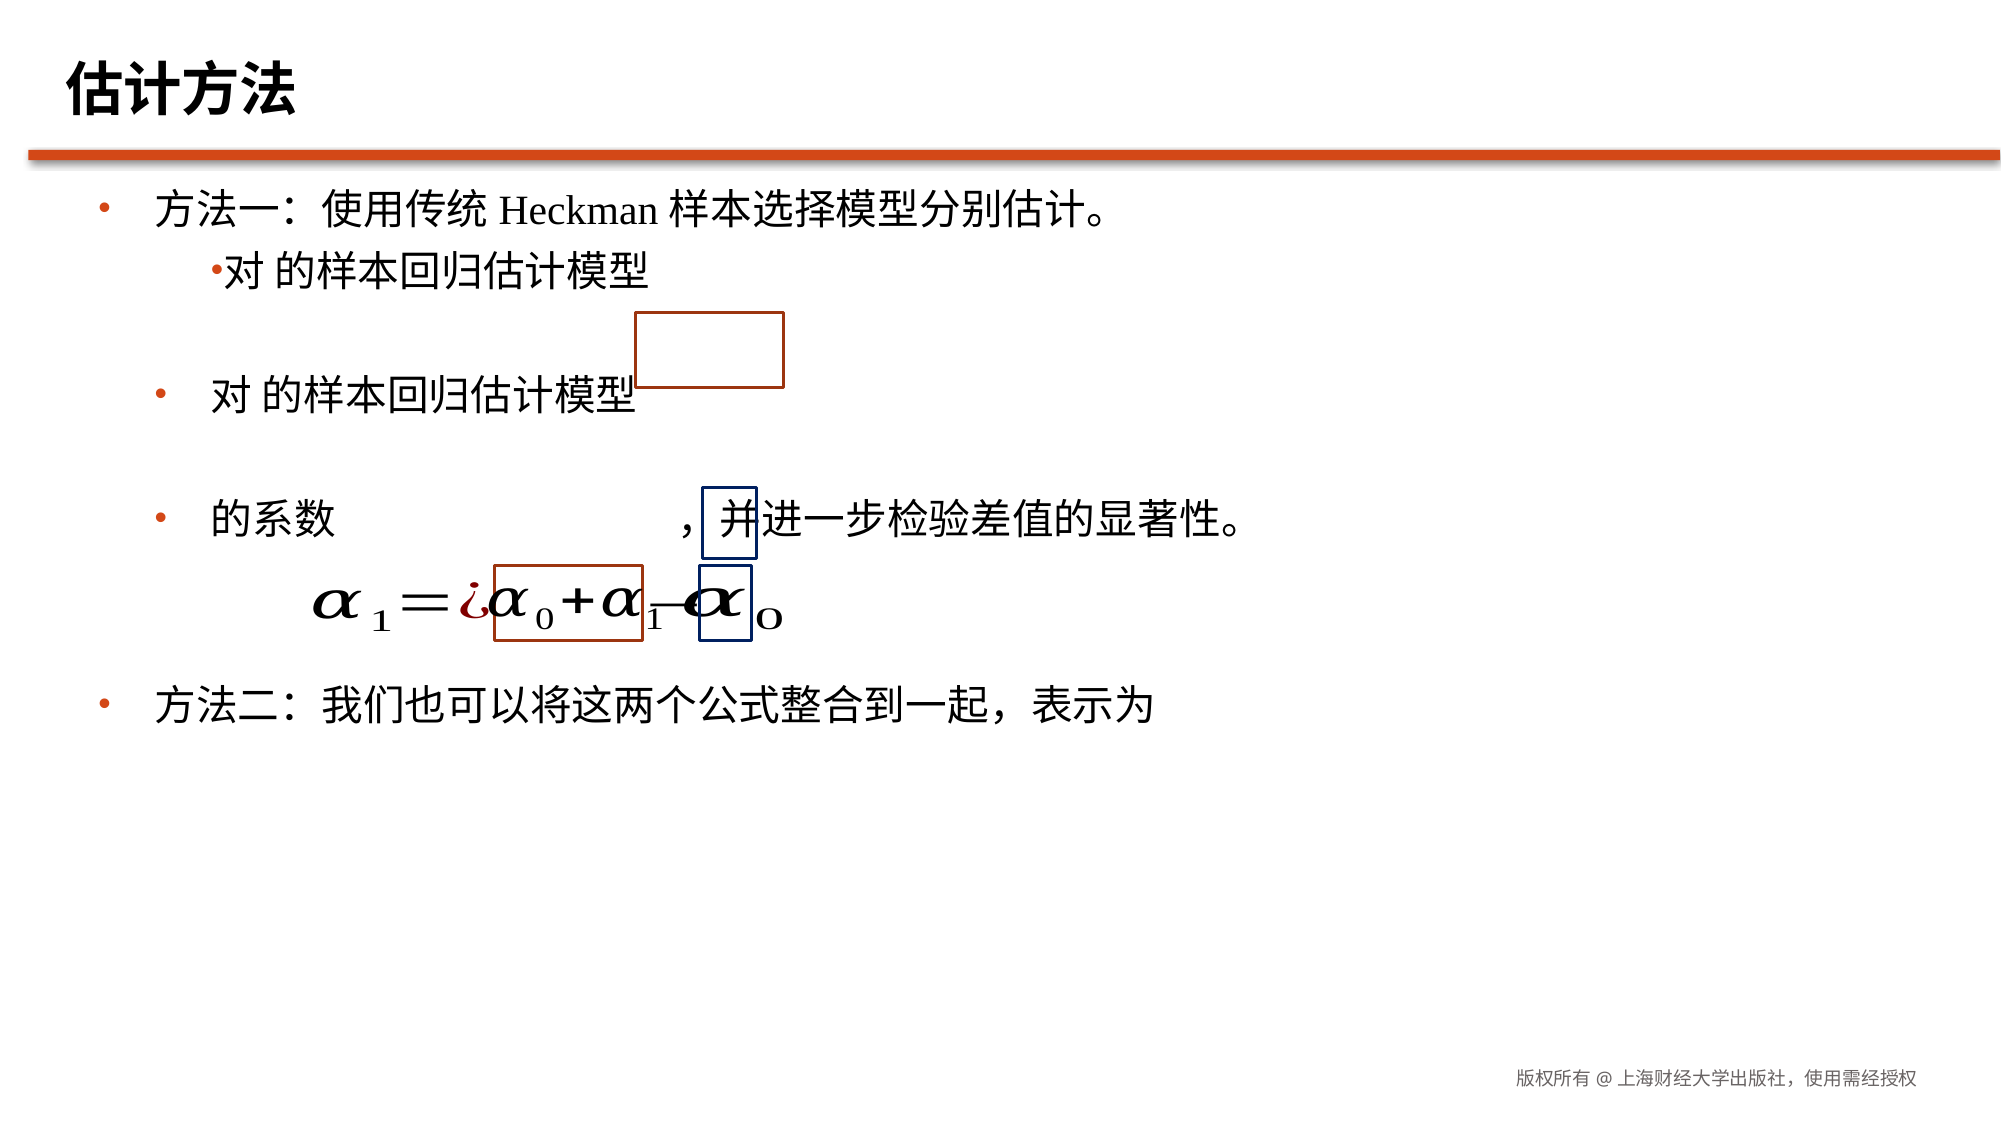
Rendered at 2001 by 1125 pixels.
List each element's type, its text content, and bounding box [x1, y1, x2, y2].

footer 版权所有@上海财经大学出版社，使用需经授权 [1483, 1046, 1950, 1109]
title 估计方法 [50, 50, 1825, 138]
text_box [310, 565, 784, 641]
text_box [701, 486, 757, 559]
text_box [634, 311, 784, 388]
